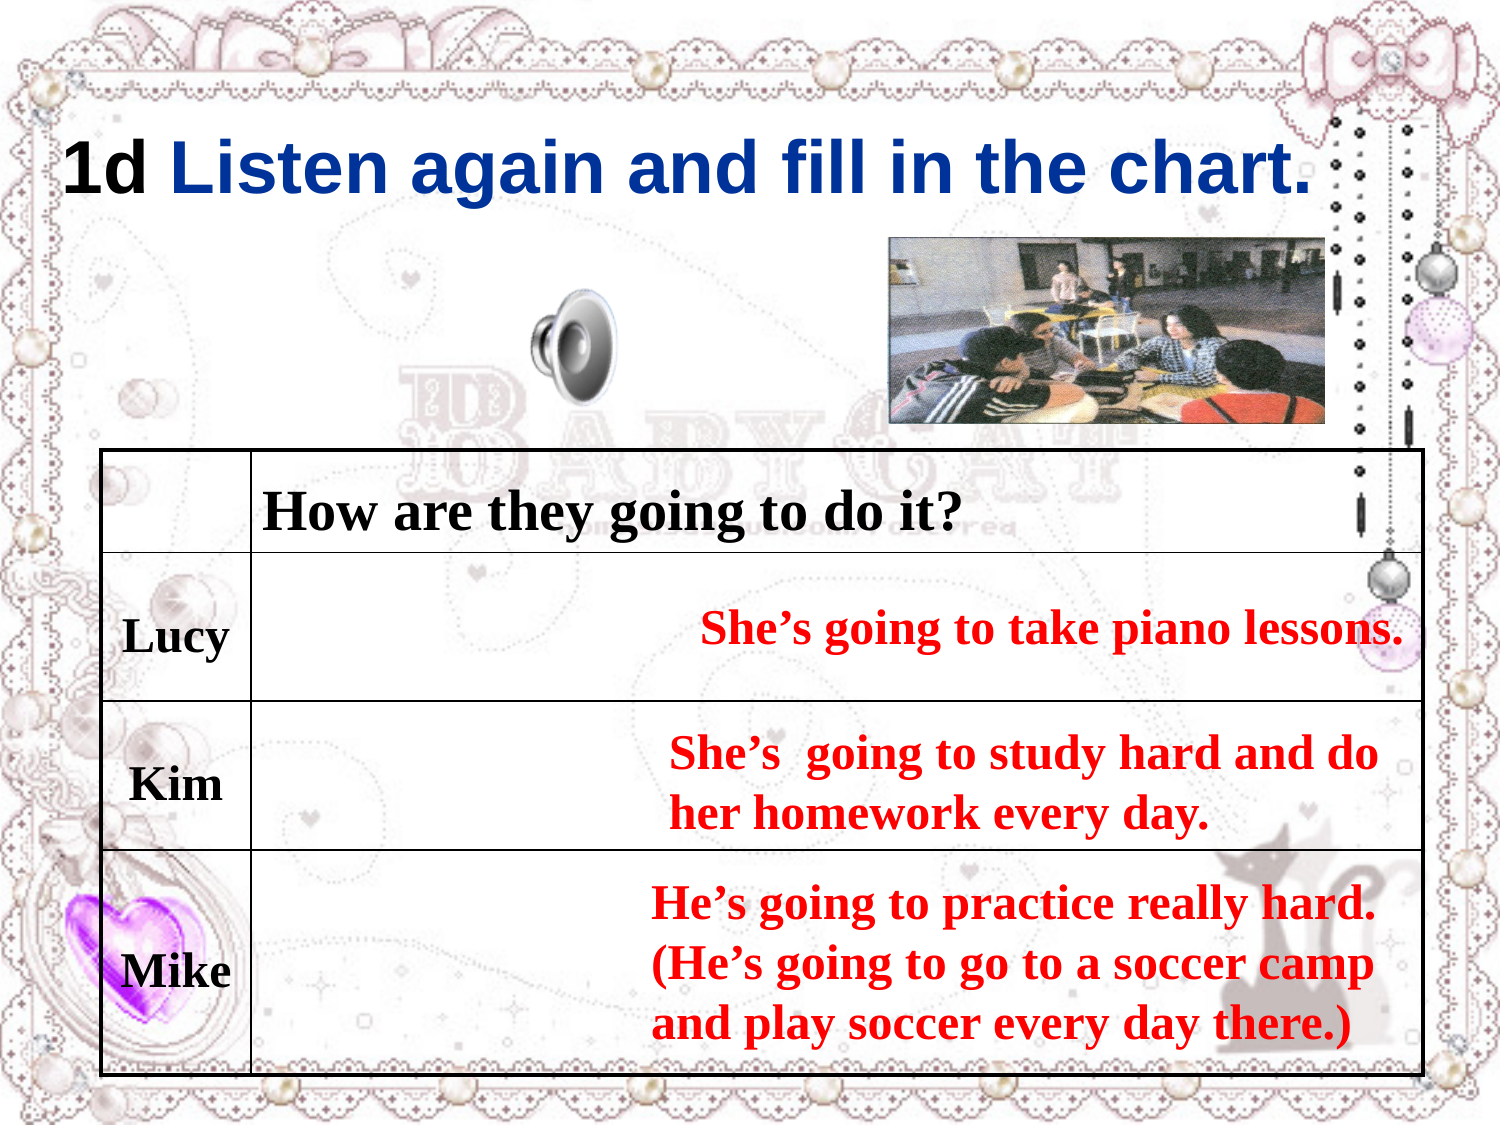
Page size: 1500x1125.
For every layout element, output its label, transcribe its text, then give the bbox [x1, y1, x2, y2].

table_cell [252, 851, 1421, 1073]
table_header How are they going to do it? [252, 452, 1421, 552]
table_cell Mike [103, 851, 250, 1073]
text_box She’s going to study hard and do her homework every day. [657, 713, 1464, 846]
text_box She’s going to take piano lessons. [688, 576, 1500, 660]
picture [0, 0, 1500, 1125]
text_box He’s going to practice really hard. (He’s going to go to a soccer camp and play soccer every day there.) [639, 863, 1464, 1056]
table_cell Lucy [103, 553, 250, 700]
text_box 1d Listen again and fill in the chart. [50, 112, 1375, 214]
table_cell Kim [103, 702, 250, 849]
table_header [103, 452, 250, 552]
table_cell [252, 553, 1421, 700]
table_cell [252, 702, 1421, 849]
